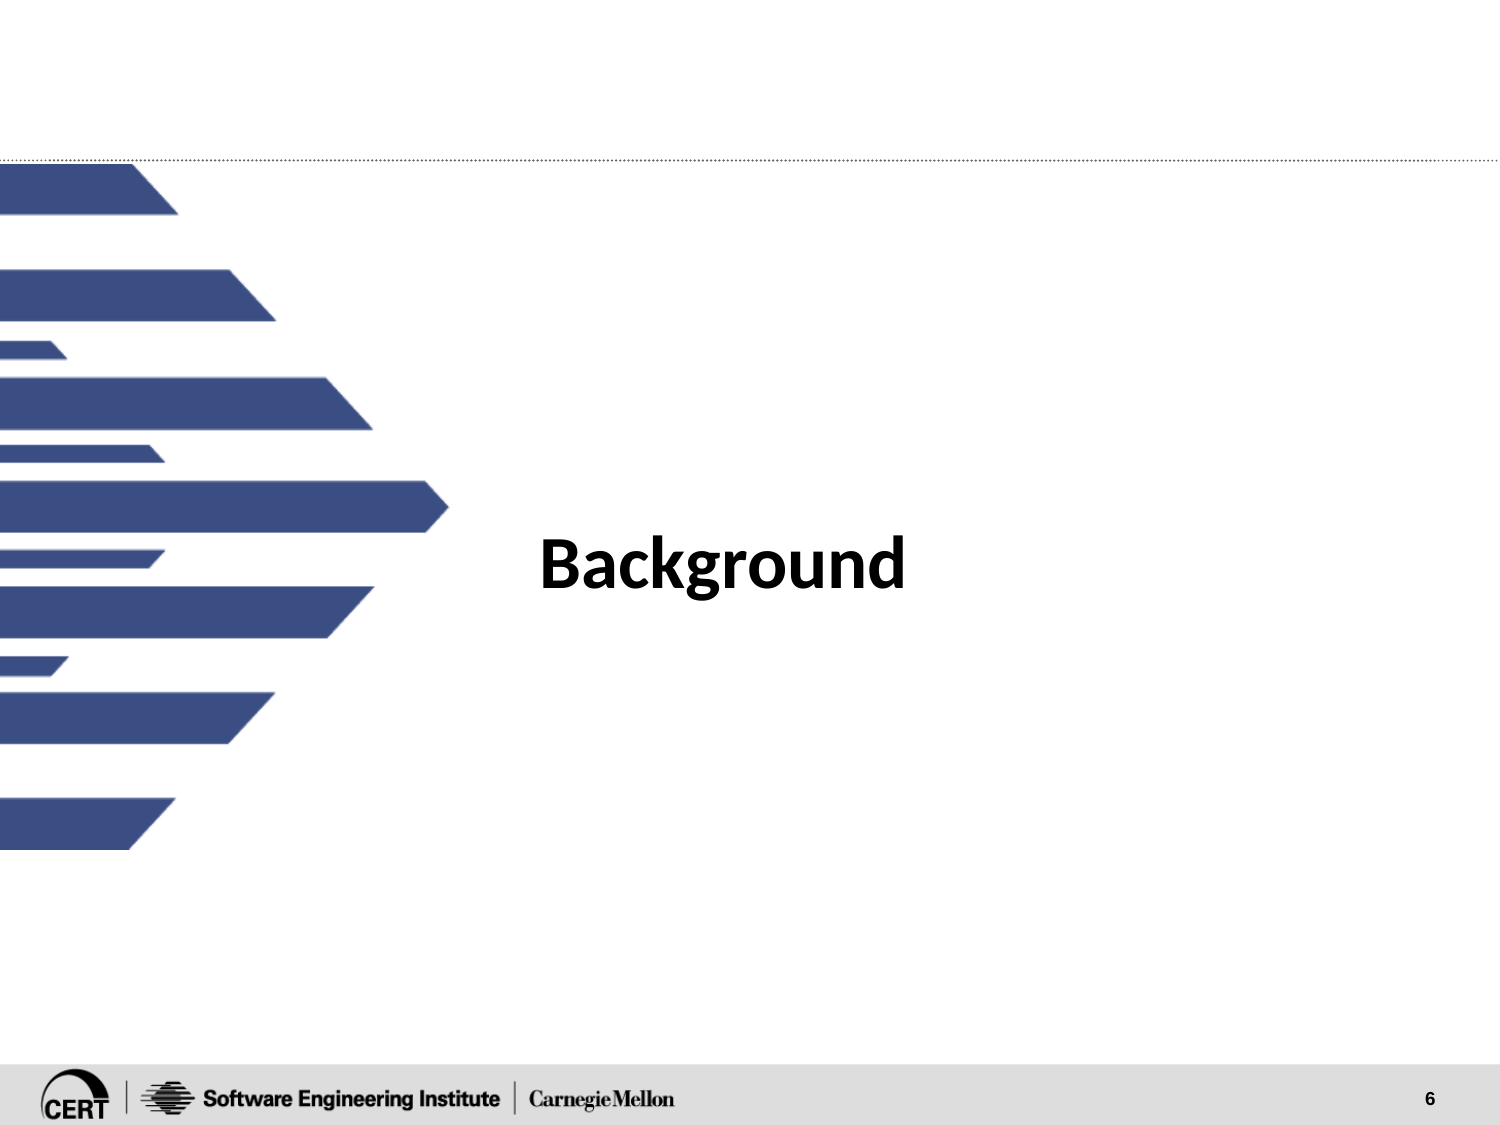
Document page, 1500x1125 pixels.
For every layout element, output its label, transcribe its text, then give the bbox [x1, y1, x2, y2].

picture [0, 164, 450, 851]
picture [24, 1065, 688, 1125]
text_box Background [525, 399, 1475, 717]
